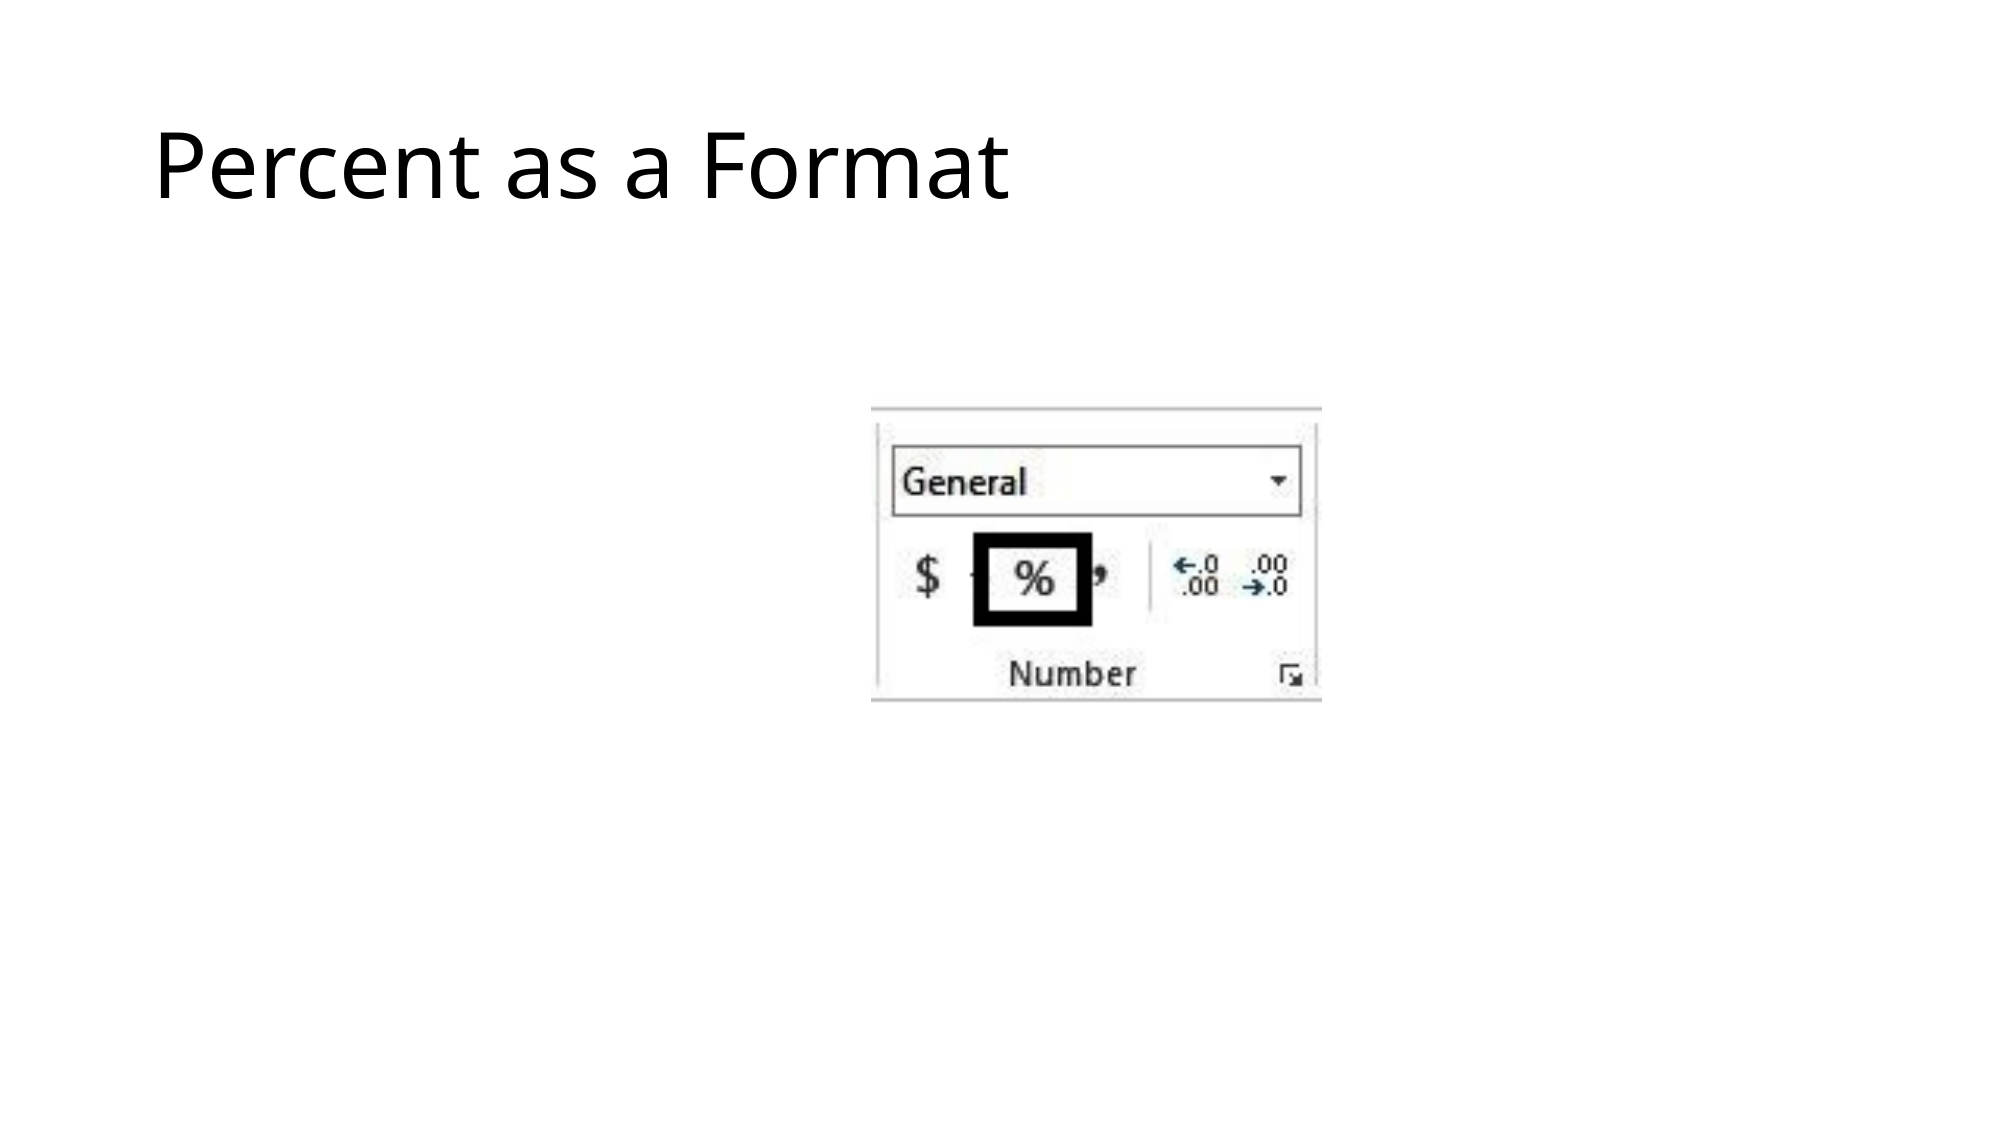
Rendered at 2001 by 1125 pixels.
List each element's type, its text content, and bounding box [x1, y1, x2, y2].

title Percent as a Format [137, 59, 1863, 278]
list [871, 399, 1322, 712]
